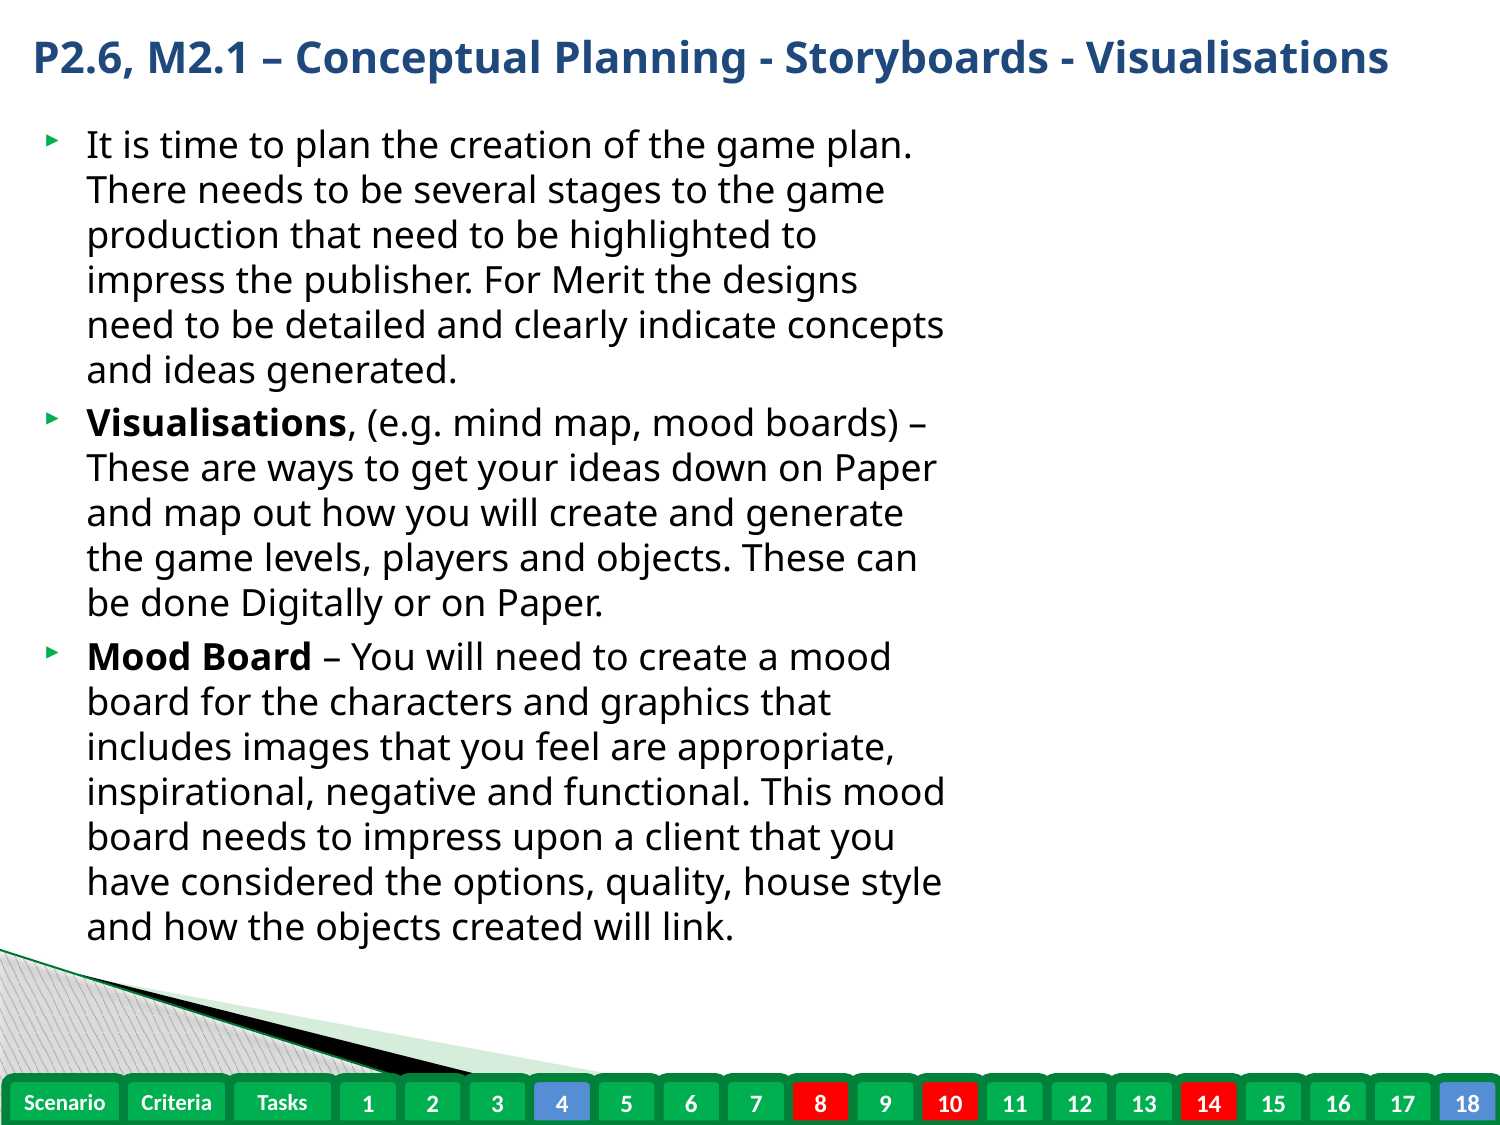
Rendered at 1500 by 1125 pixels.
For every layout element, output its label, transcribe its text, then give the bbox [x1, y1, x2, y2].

list It is time to plan the creation of the game plan. There needs to be several stages to the game production that need to be highlighted to impress the publisher. For Merit the designs need to be detailed and clearly indicate concepts and ideas generated. Visualisations, (e.g. mind map, mood boards) – These are ways to get your ideas down on Paper and map out how you will create and generate the game levels, players and objects. These can be done Digitally or on Paper. Mood Board – You will need to create a mood board for the characters and graphics that includes images that you feel are appropriate, inspirational, negative and functional. This mood board needs to impress upon a client that you have considered the options, quality, house style and how the objects created will link. [29, 113, 963, 923]
title P2.6, M2.1 – Conceptual Planning - Storyboards - Visualisations [17, 19, 1471, 94]
